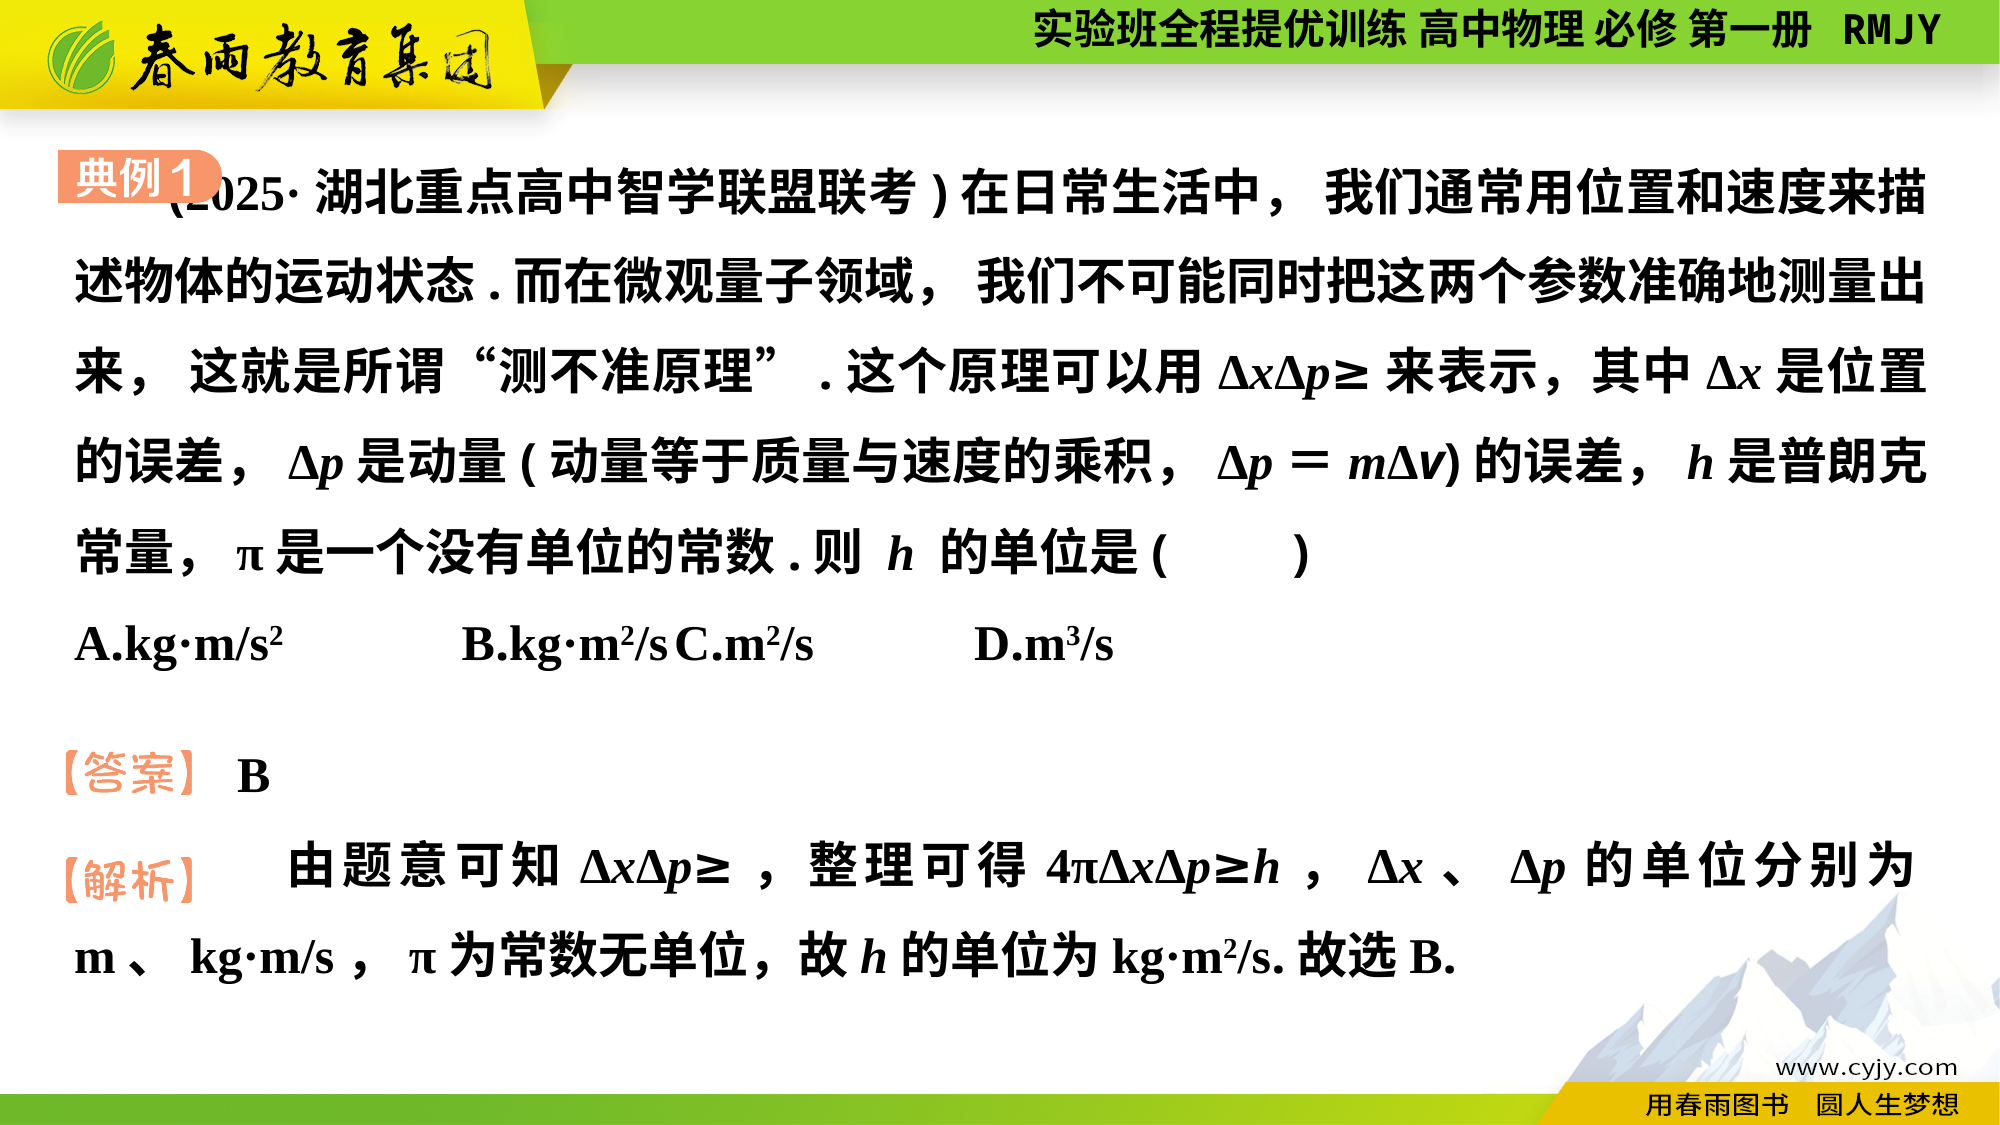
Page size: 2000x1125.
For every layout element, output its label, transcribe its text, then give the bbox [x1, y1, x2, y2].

picture [0, 0, 2000, 1125]
text_box B [222, 734, 286, 810]
